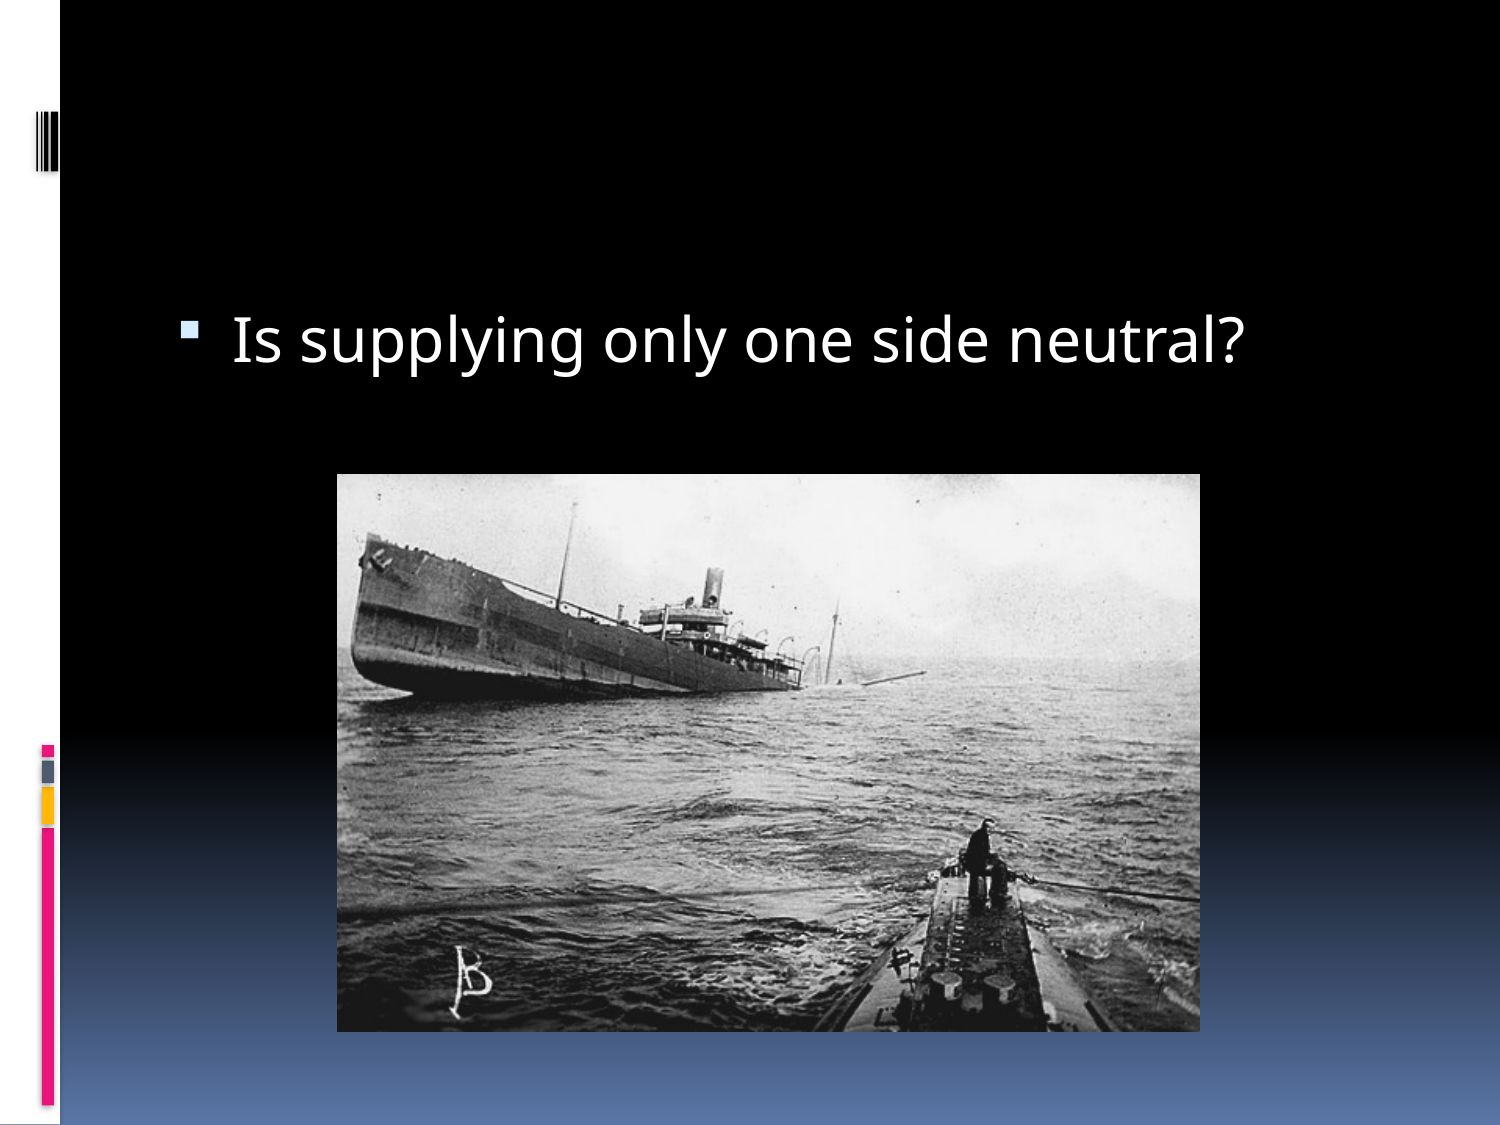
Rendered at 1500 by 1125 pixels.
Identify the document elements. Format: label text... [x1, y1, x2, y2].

list Is supplying only one side neutral? [150, 292, 1425, 1043]
picture [337, 474, 1201, 1032]
